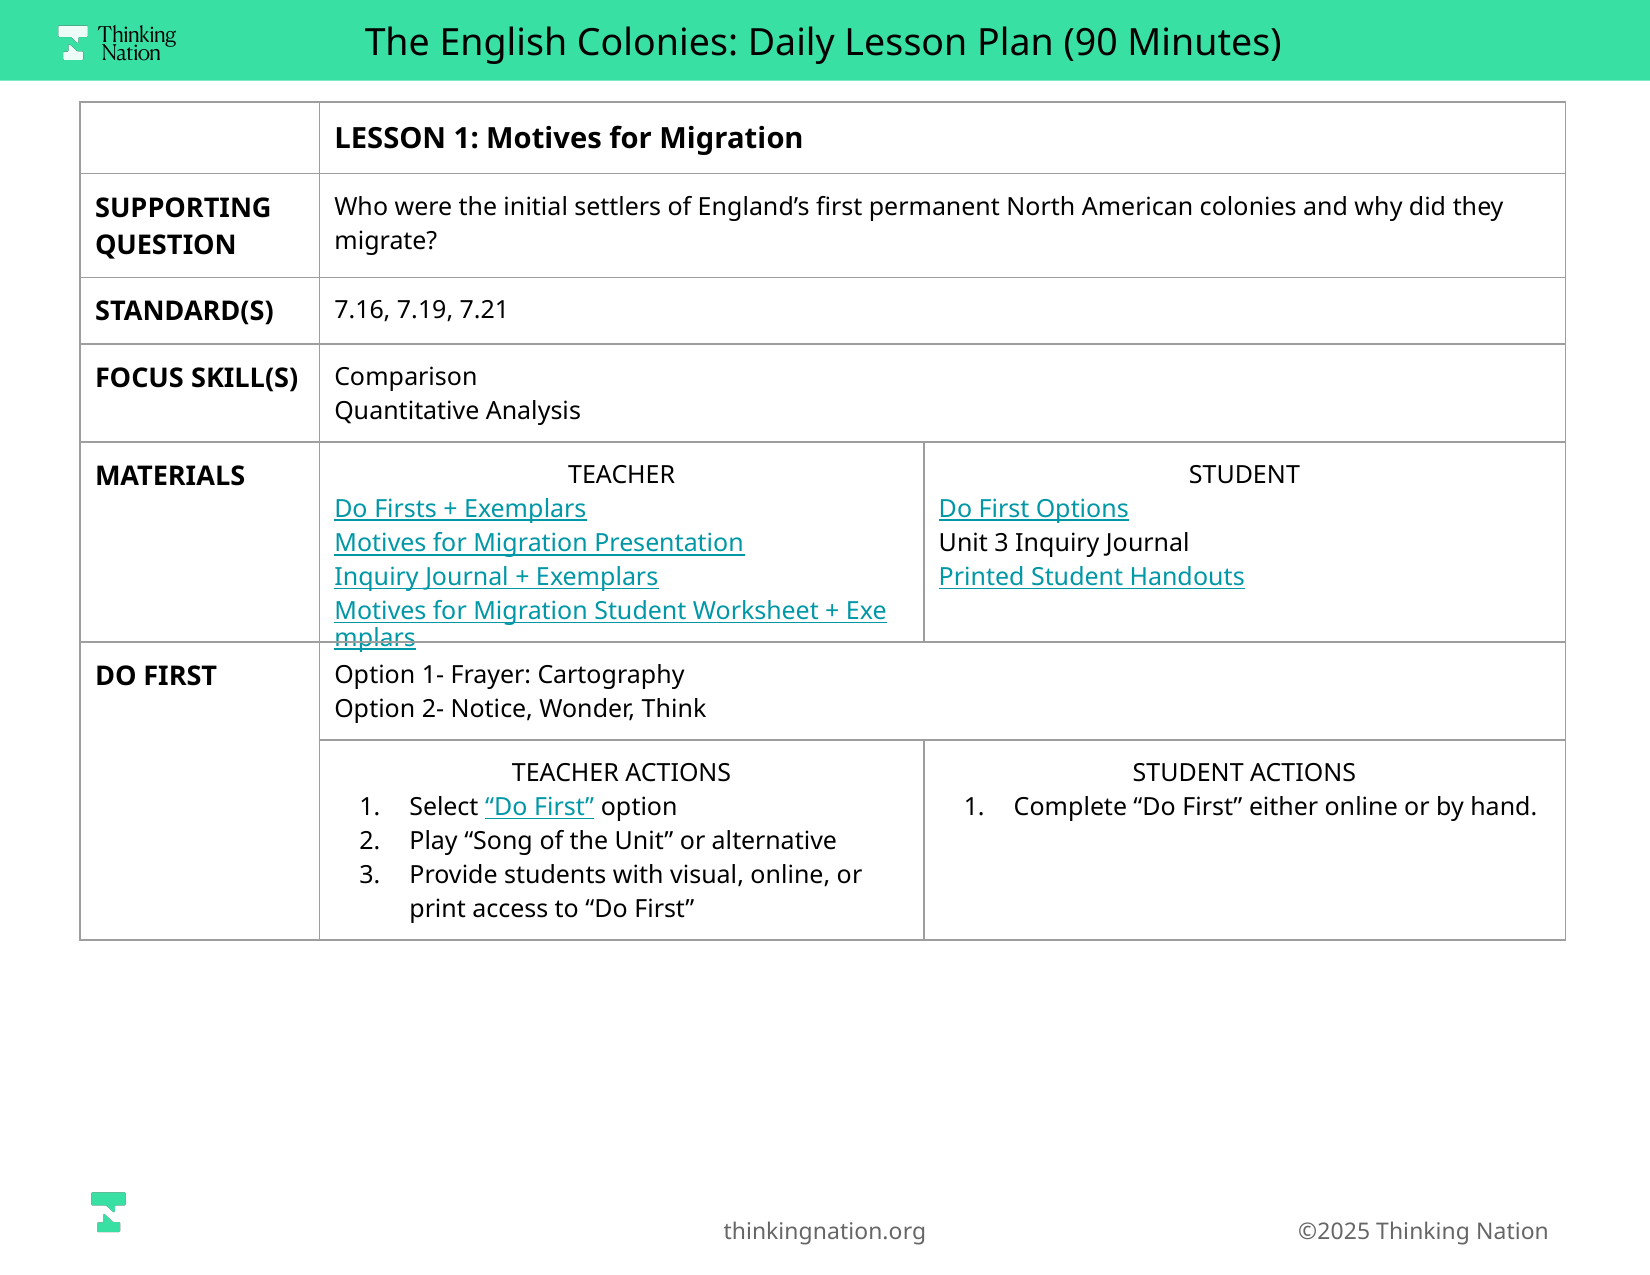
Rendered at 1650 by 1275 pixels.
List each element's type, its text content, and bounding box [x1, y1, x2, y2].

table_cell Comparison Quantitative Analysis [320, 345, 1565, 441]
table_cell STUDENT ACTIONS Complete “Do First” either online or by hand. [925, 741, 1565, 939]
text_box ©2025 Thinking Nation [1174, 1200, 1566, 1240]
table_header LESSON 1: Motives for Migration [320, 103, 1565, 173]
table_cell FOCUS SKILL(S) [81, 345, 319, 441]
table_cell MATERIALS [81, 443, 319, 641]
table_header [81, 103, 319, 173]
picture [45, 14, 180, 71]
text_box The English Colonies: Daily Lesson Plan (90 Minutes) [0, 0, 1650, 81]
picture [80, 1184, 136, 1240]
table_cell Who were the initial settlers of England’s first permanent North American colonies and why did they migrate? [320, 174, 1565, 277]
table_cell TEACHER Do Firsts + Exemplars Motives for Migration Presentation Inquiry Journal + Exemplars Motives for Migration Student Worksheet + Exemplars [320, 443, 923, 641]
table_cell DO FIRST [81, 643, 319, 939]
text_box thinkingnation.org [629, 1200, 1021, 1240]
table_cell STUDENT Do First Options Unit 3 Inquiry Journal Printed Student Handouts [925, 443, 1565, 641]
table_cell Option 1- Frayer: Cartography Option 2- Notice, Wonder, Think [320, 643, 1565, 739]
table_cell 7.16, 7.19, 7.21 [320, 278, 1565, 343]
table_cell SUPPORTING QUESTION [81, 174, 319, 277]
table_cell TEACHER ACTIONS Select “Do First” option Play “Song of the Unit” or alternative Provide students with visual, online, or print access to “Do First” [320, 741, 923, 939]
table_cell STANDARD(S) [81, 278, 319, 343]
